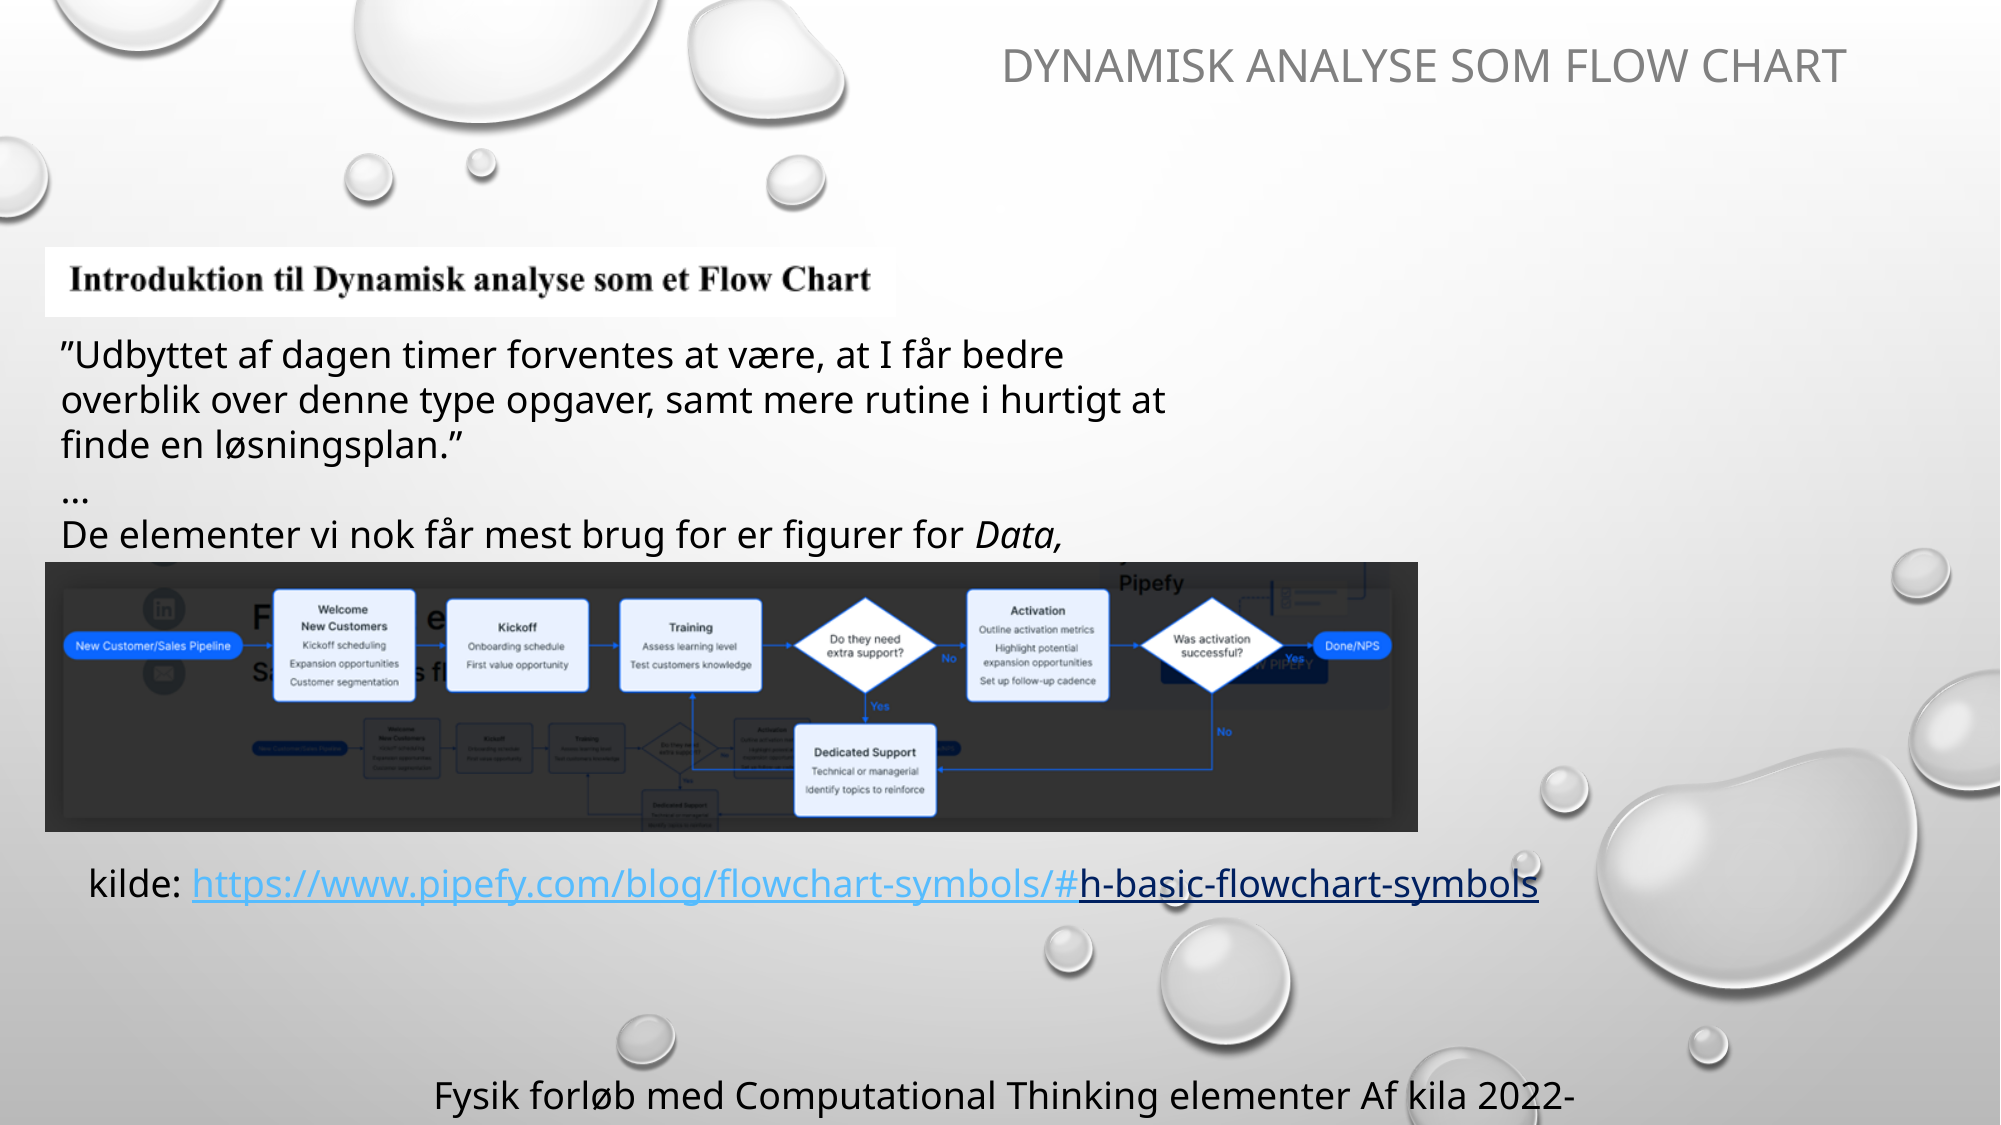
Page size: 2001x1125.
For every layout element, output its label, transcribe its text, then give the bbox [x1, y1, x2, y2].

text_box kilde: https://www.pipefy.com/blog/flowchart-symbols/#h-basic-flowchart-symbols [73, 852, 1563, 919]
subtitle Dynamisk analyse som FLOW Chart [883, 18, 1965, 105]
text_box ”Udbyttet af dagen timer forventes at være, at I får bedre overblik over denne type opgaver, samt mere rutine i hurtigt at finde en løsningsplan.” … De elementer vi nok får mest brug for er figurer for Data, Input/Output, Process og Decision. Et eksempel: [45, 324, 1212, 562]
text_box Fysik forløb med Computational Thinking elementer Af kila 2022-10-27 [418, 1064, 1627, 1125]
picture [0, 0, 2000, 1125]
